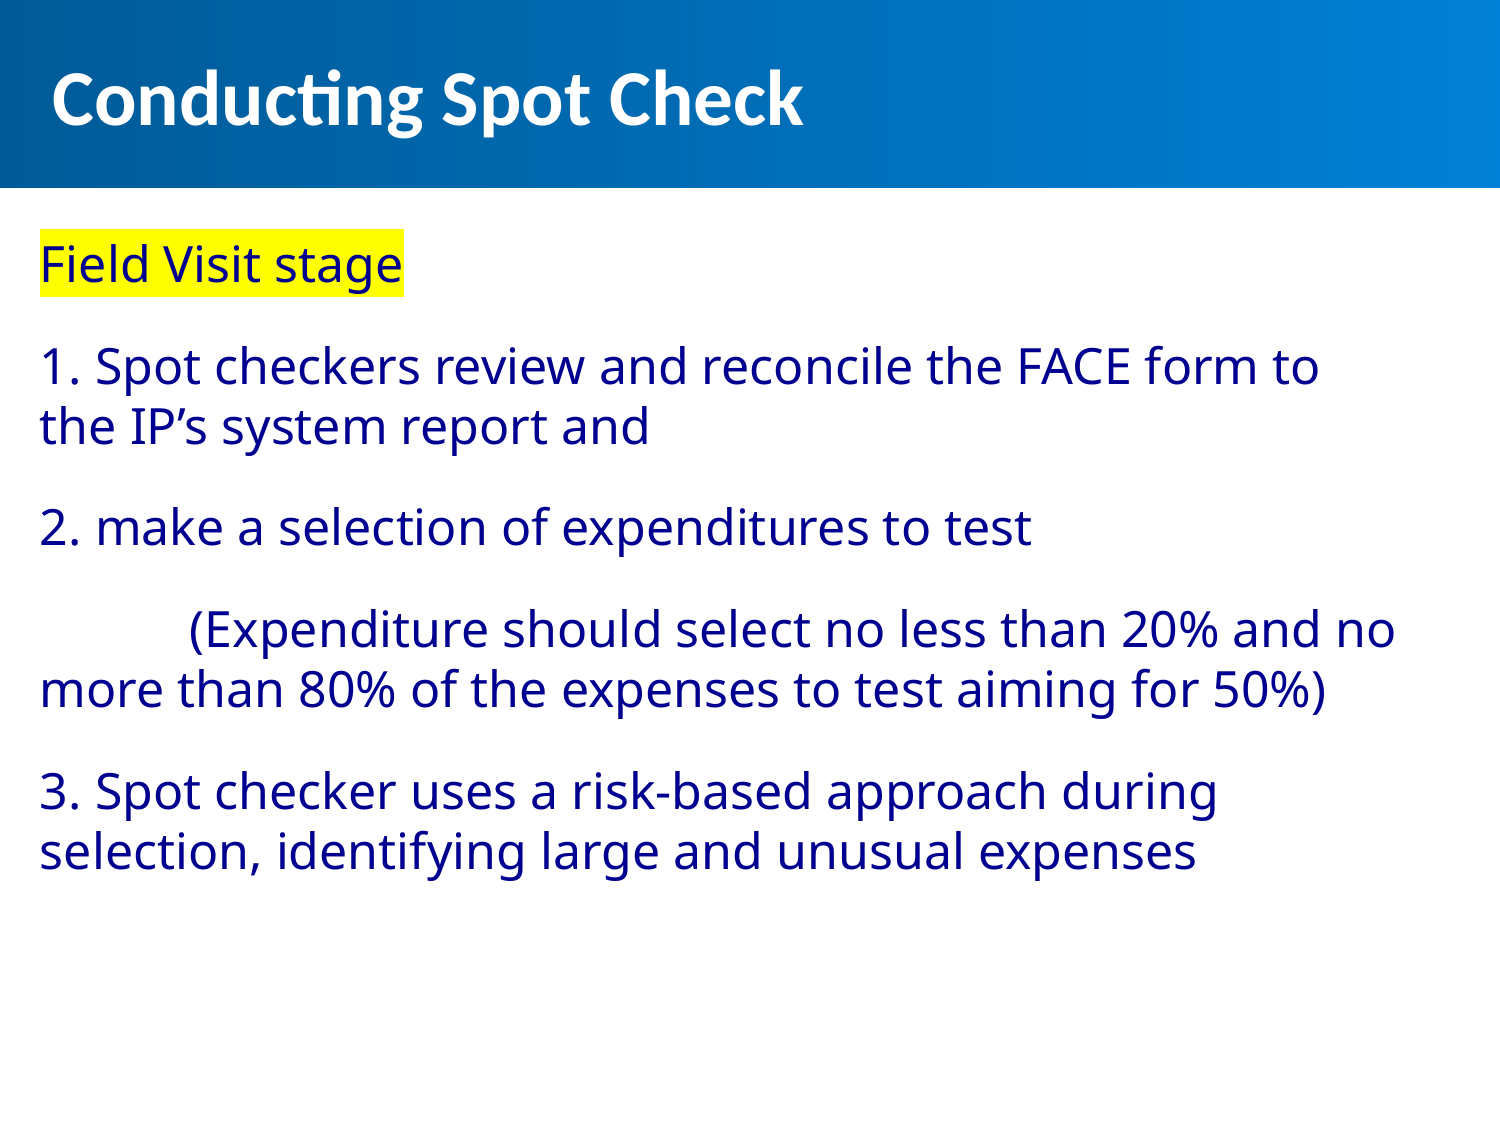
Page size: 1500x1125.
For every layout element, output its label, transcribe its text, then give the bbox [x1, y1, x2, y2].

list Field Visit stage 1. Spot checkers review and reconcile the FACE form to the IP’s system report and 2. make a selection of expenditures to test (Expenditure should select no less than 20% and no more than 80% of the expenses to test aiming for 50%) 3. Spot checker uses a risk-based approach during selection, identifying large and unusual expenses [24, 224, 1425, 963]
title Conducting Spot Check [0, 0, 1500, 191]
